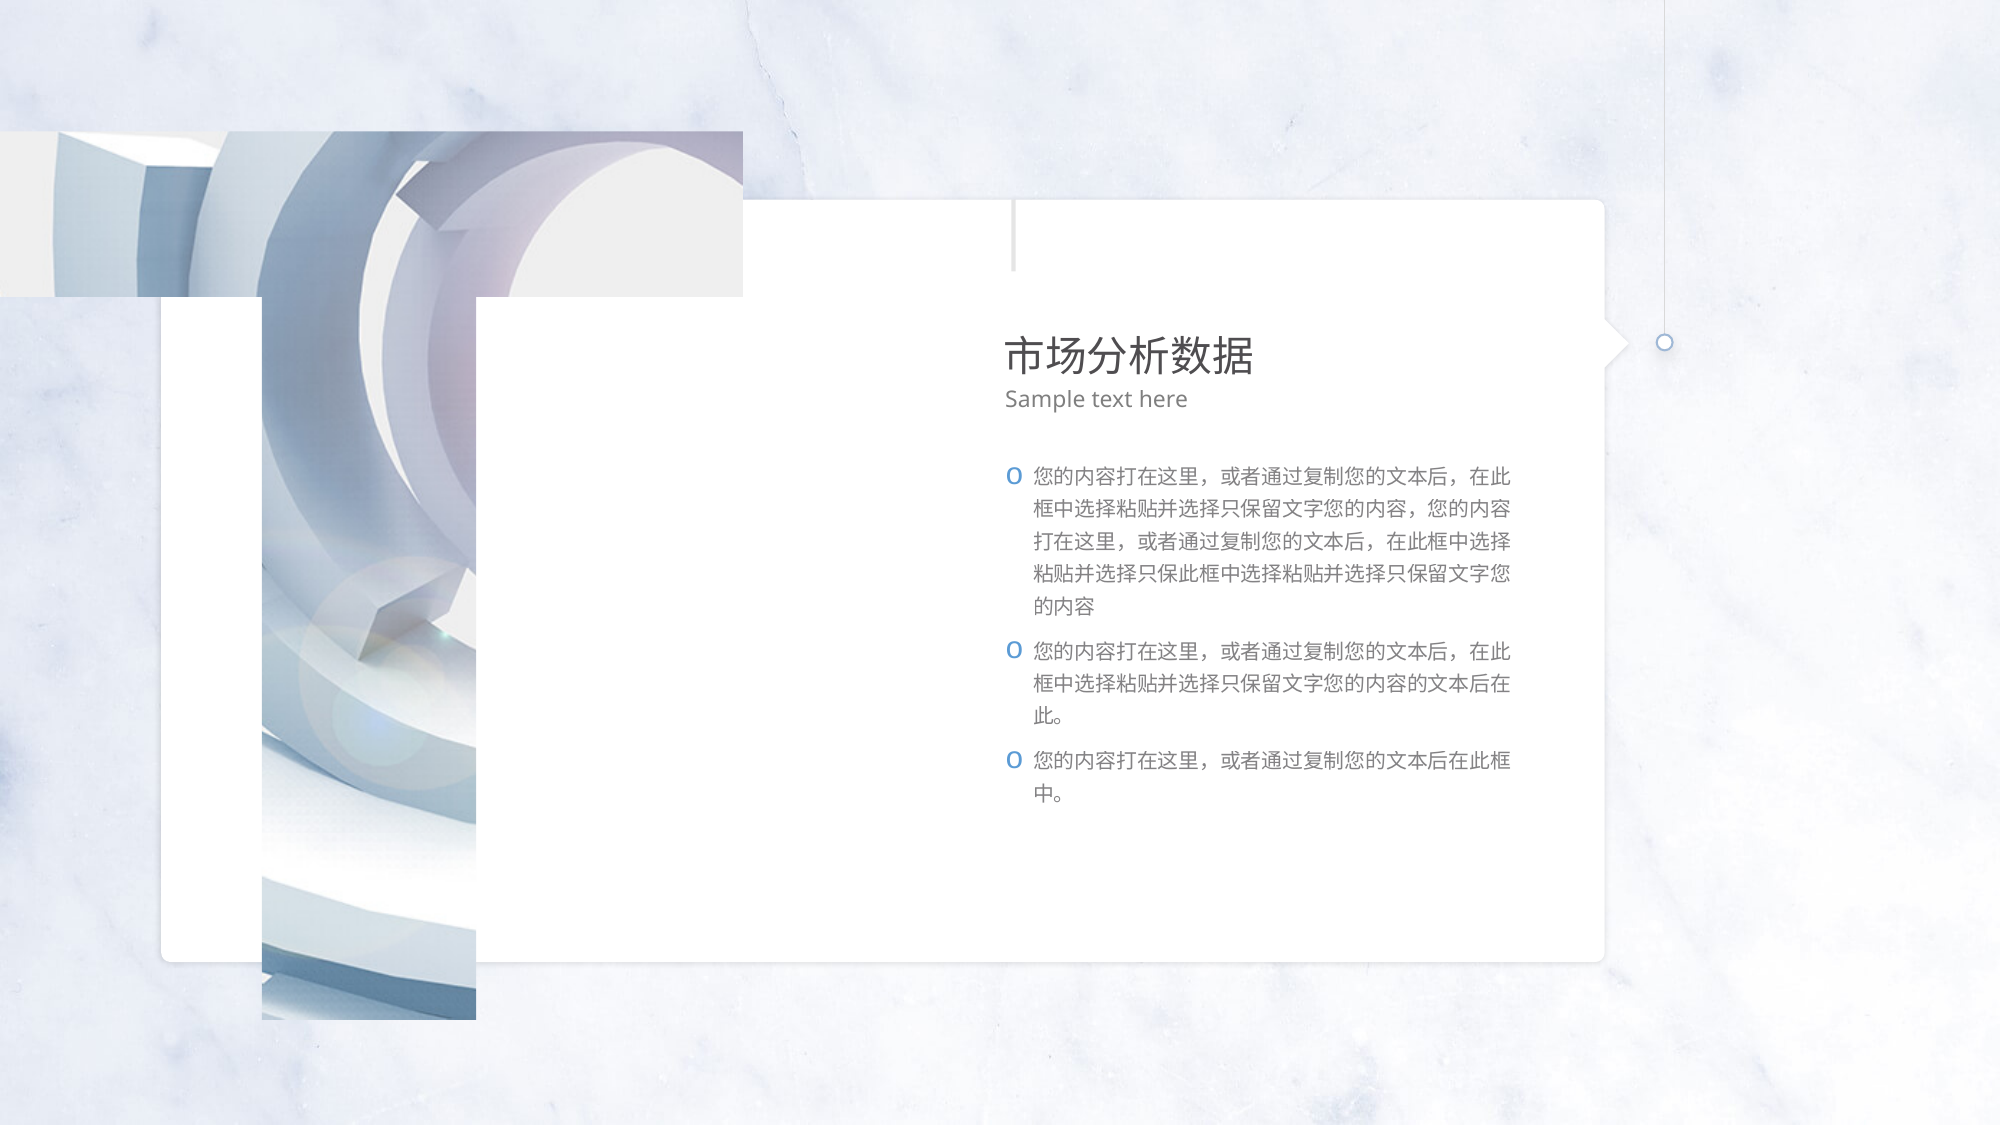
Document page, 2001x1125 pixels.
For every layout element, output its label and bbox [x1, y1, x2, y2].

picture [0, 0, 2000, 1125]
text_box [1665, 333, 1674, 351]
text_box [1656, 334, 1664, 351]
text_box [743, 199, 1629, 962]
